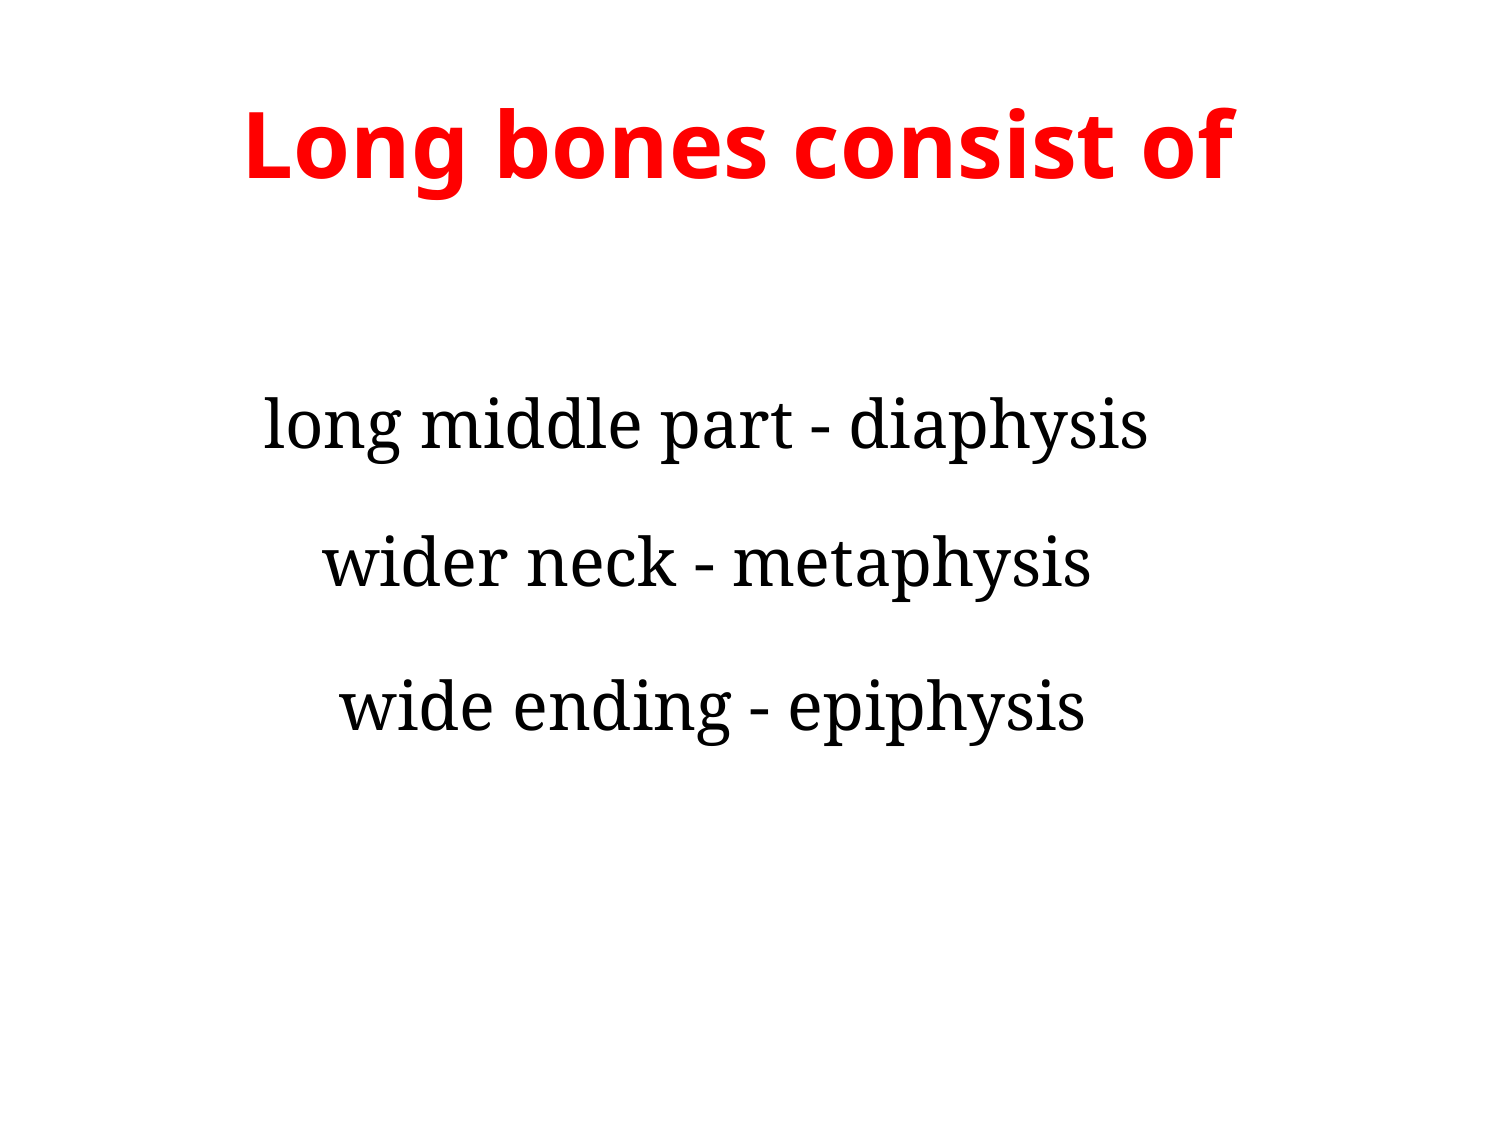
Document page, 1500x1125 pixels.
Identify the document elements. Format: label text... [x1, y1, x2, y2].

text_box wider neck - metaphysis [322, 523, 1093, 601]
text_box long middle part - diaphysis [264, 385, 1150, 463]
text_box Long bones consist of [241, 86, 1259, 303]
text_box wide ending - epiphysis [339, 666, 1087, 744]
